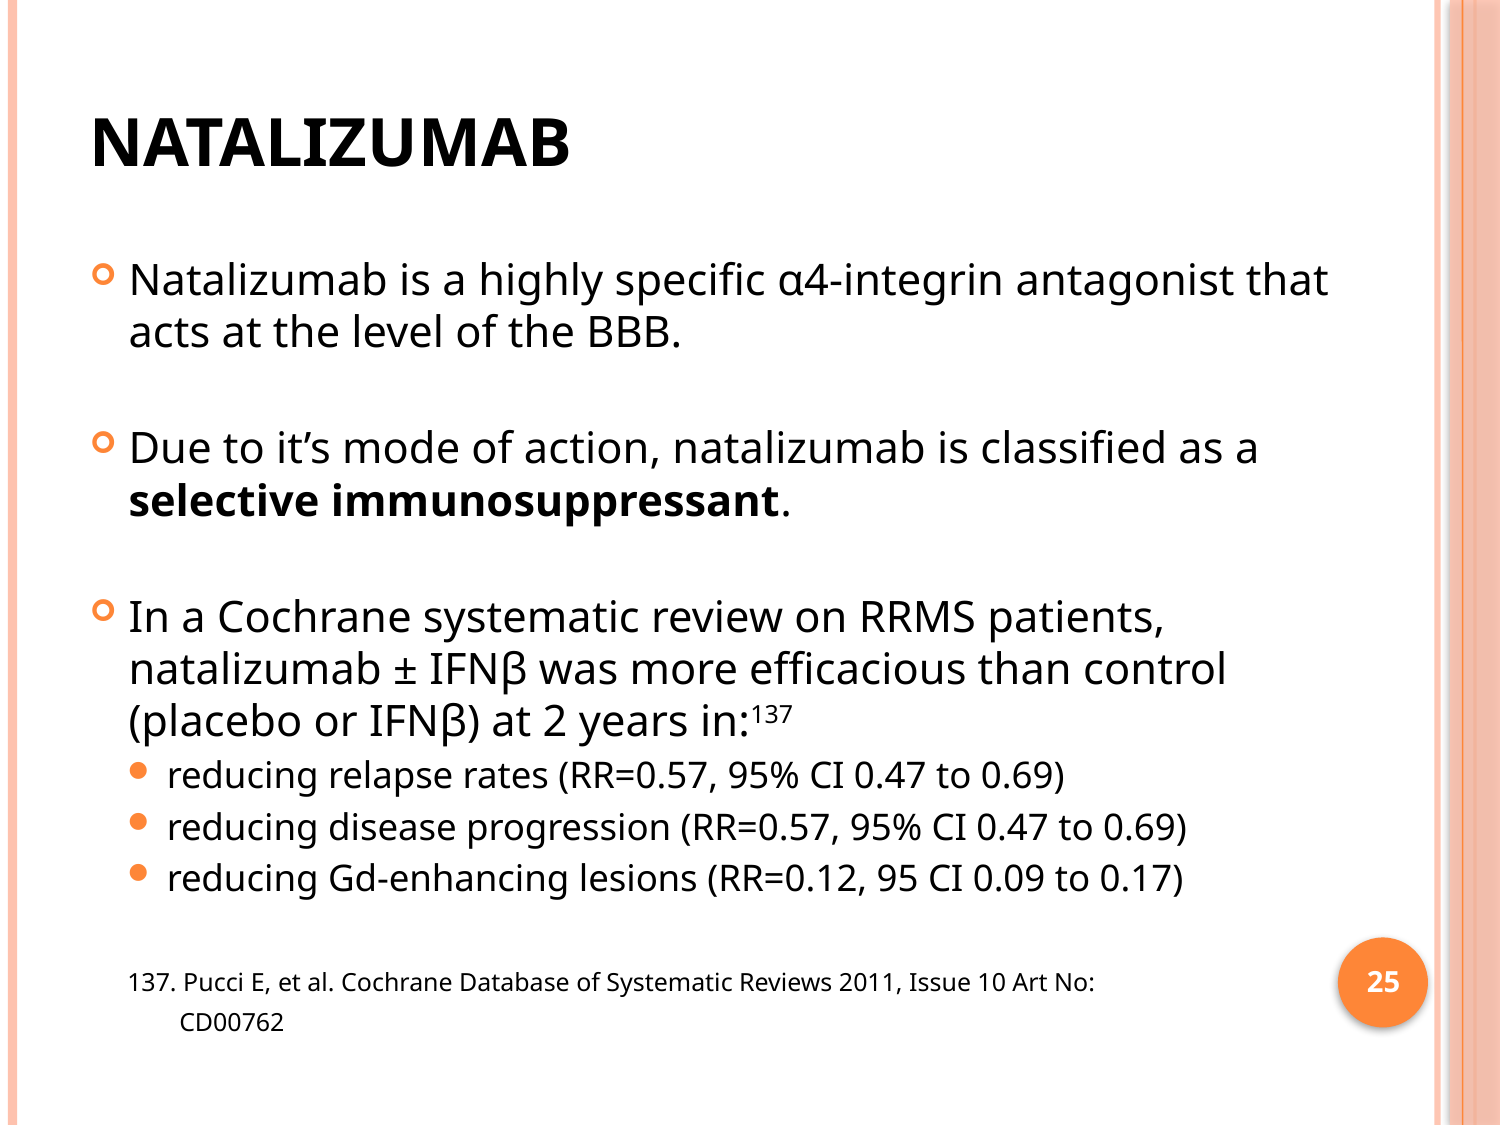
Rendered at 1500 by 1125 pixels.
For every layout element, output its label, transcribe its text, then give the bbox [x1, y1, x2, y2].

title Natalizumab [75, 58, 1300, 187]
slide_number 25 [1333, 940, 1434, 1027]
list Natalizumab is a highly specific α4-integrin antagonist that acts at the level of the BBB. Due to it’s mode of action, natalizumab is classified as a selective immunosuppressant. In a Cochrane systematic review on RRMS patients, natalizumab ± IFNβ was more efficacious than control (placebo or IFNβ) at 2 years in:137 reducing relapse rates (RR=0.57, 95% CI 0.47 to 0.69) reducing disease progression (RR=0.57, 95% CI 0.47 to 0.69) reducing Gd-enhancing lesions (RR=0.12, 95 CI 0.09 to 0.17) 137. Pucci E, et al. Cochrane Database of Systematic Reviews 2011, Issue 10 Art No: CD00762 [75, 245, 1368, 1045]
